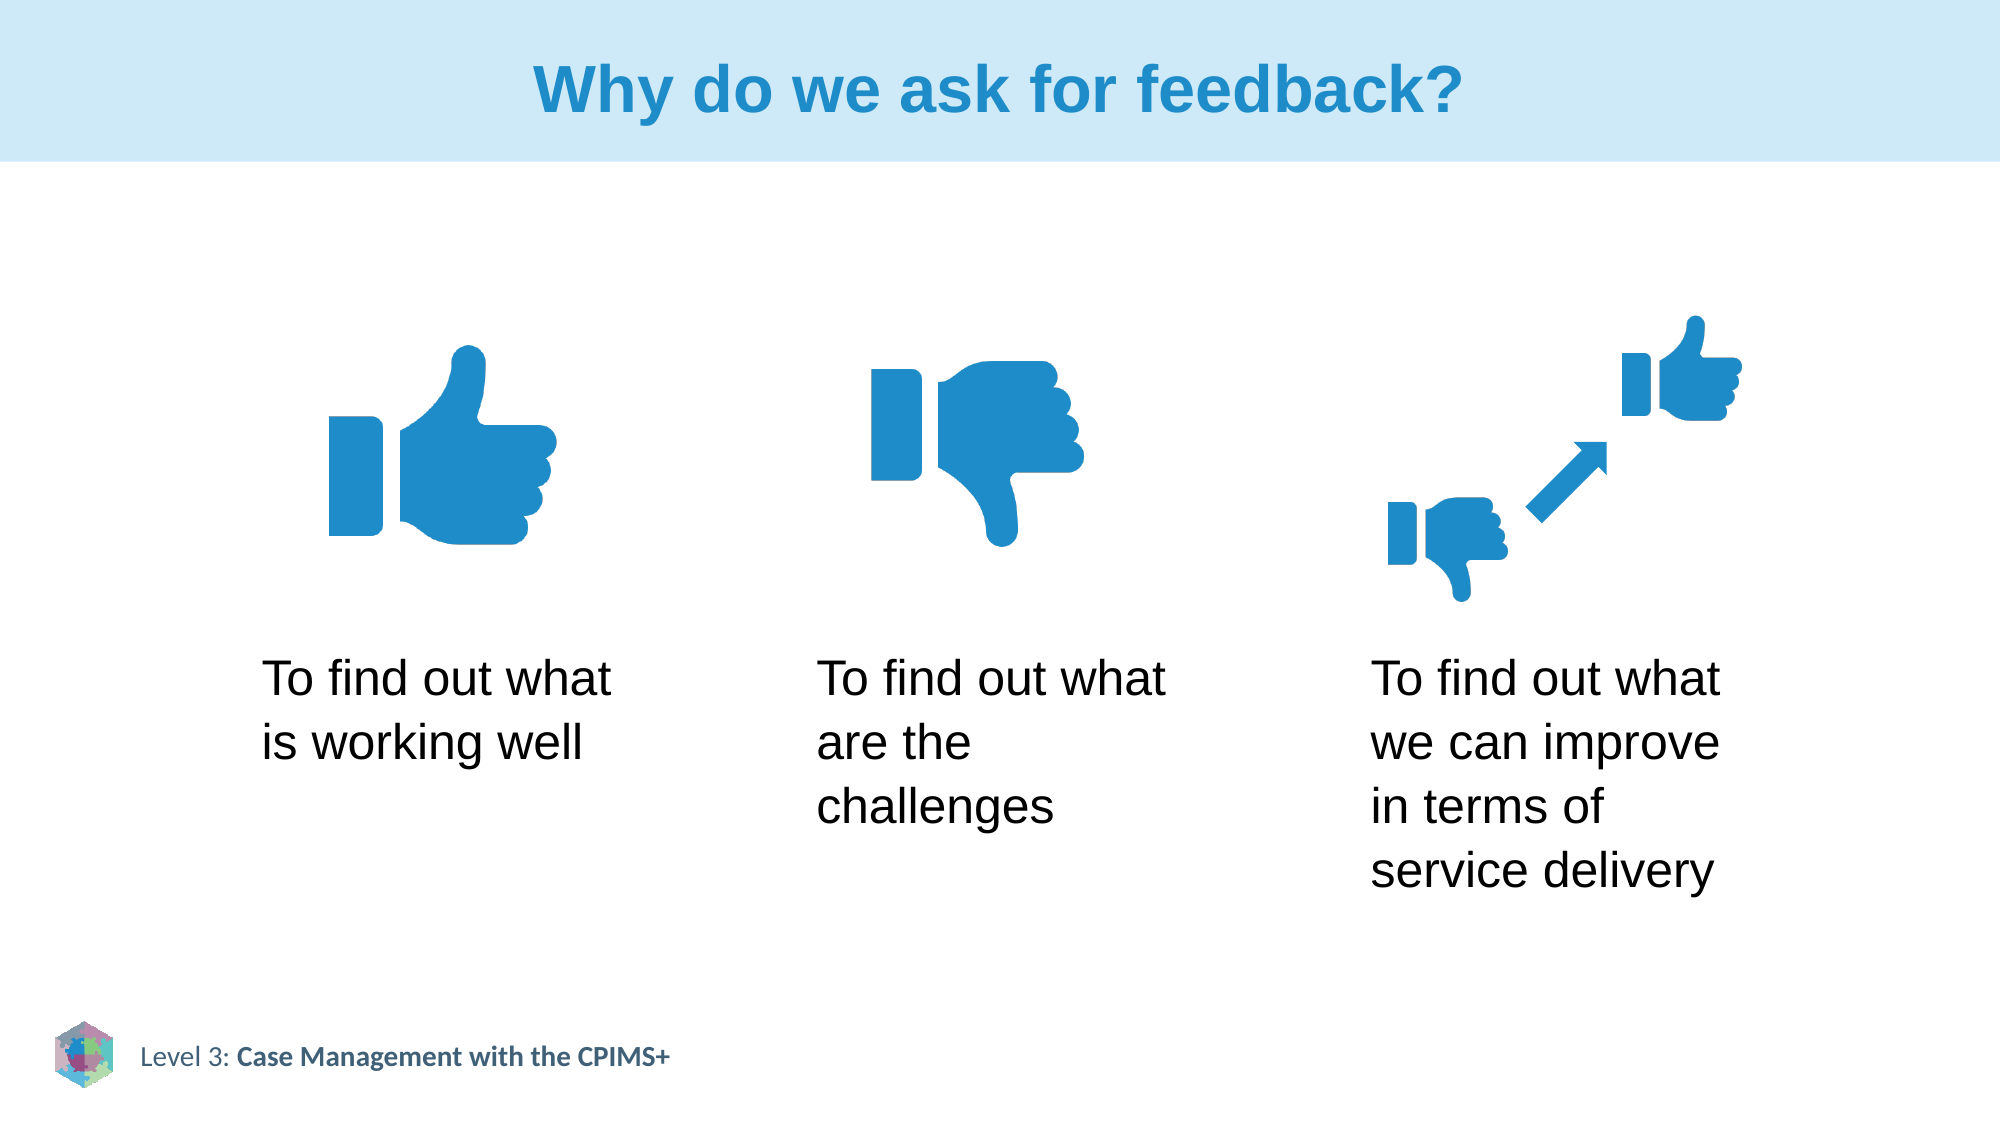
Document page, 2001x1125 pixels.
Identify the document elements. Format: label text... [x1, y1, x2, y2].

picture [306, 308, 579, 581]
picture [55, 1021, 113, 1088]
text_box To find out what we can improve in terms of service delivery [1355, 633, 1759, 906]
text_box To find out what is working well [246, 633, 650, 778]
title Why do we ask for feedback? [137, 19, 1863, 163]
picture [1376, 478, 1520, 621]
text_box [1523, 440, 1608, 525]
picture [1610, 296, 1754, 440]
text_box To find out what are the challenges [801, 633, 1205, 842]
picture [850, 326, 1105, 581]
